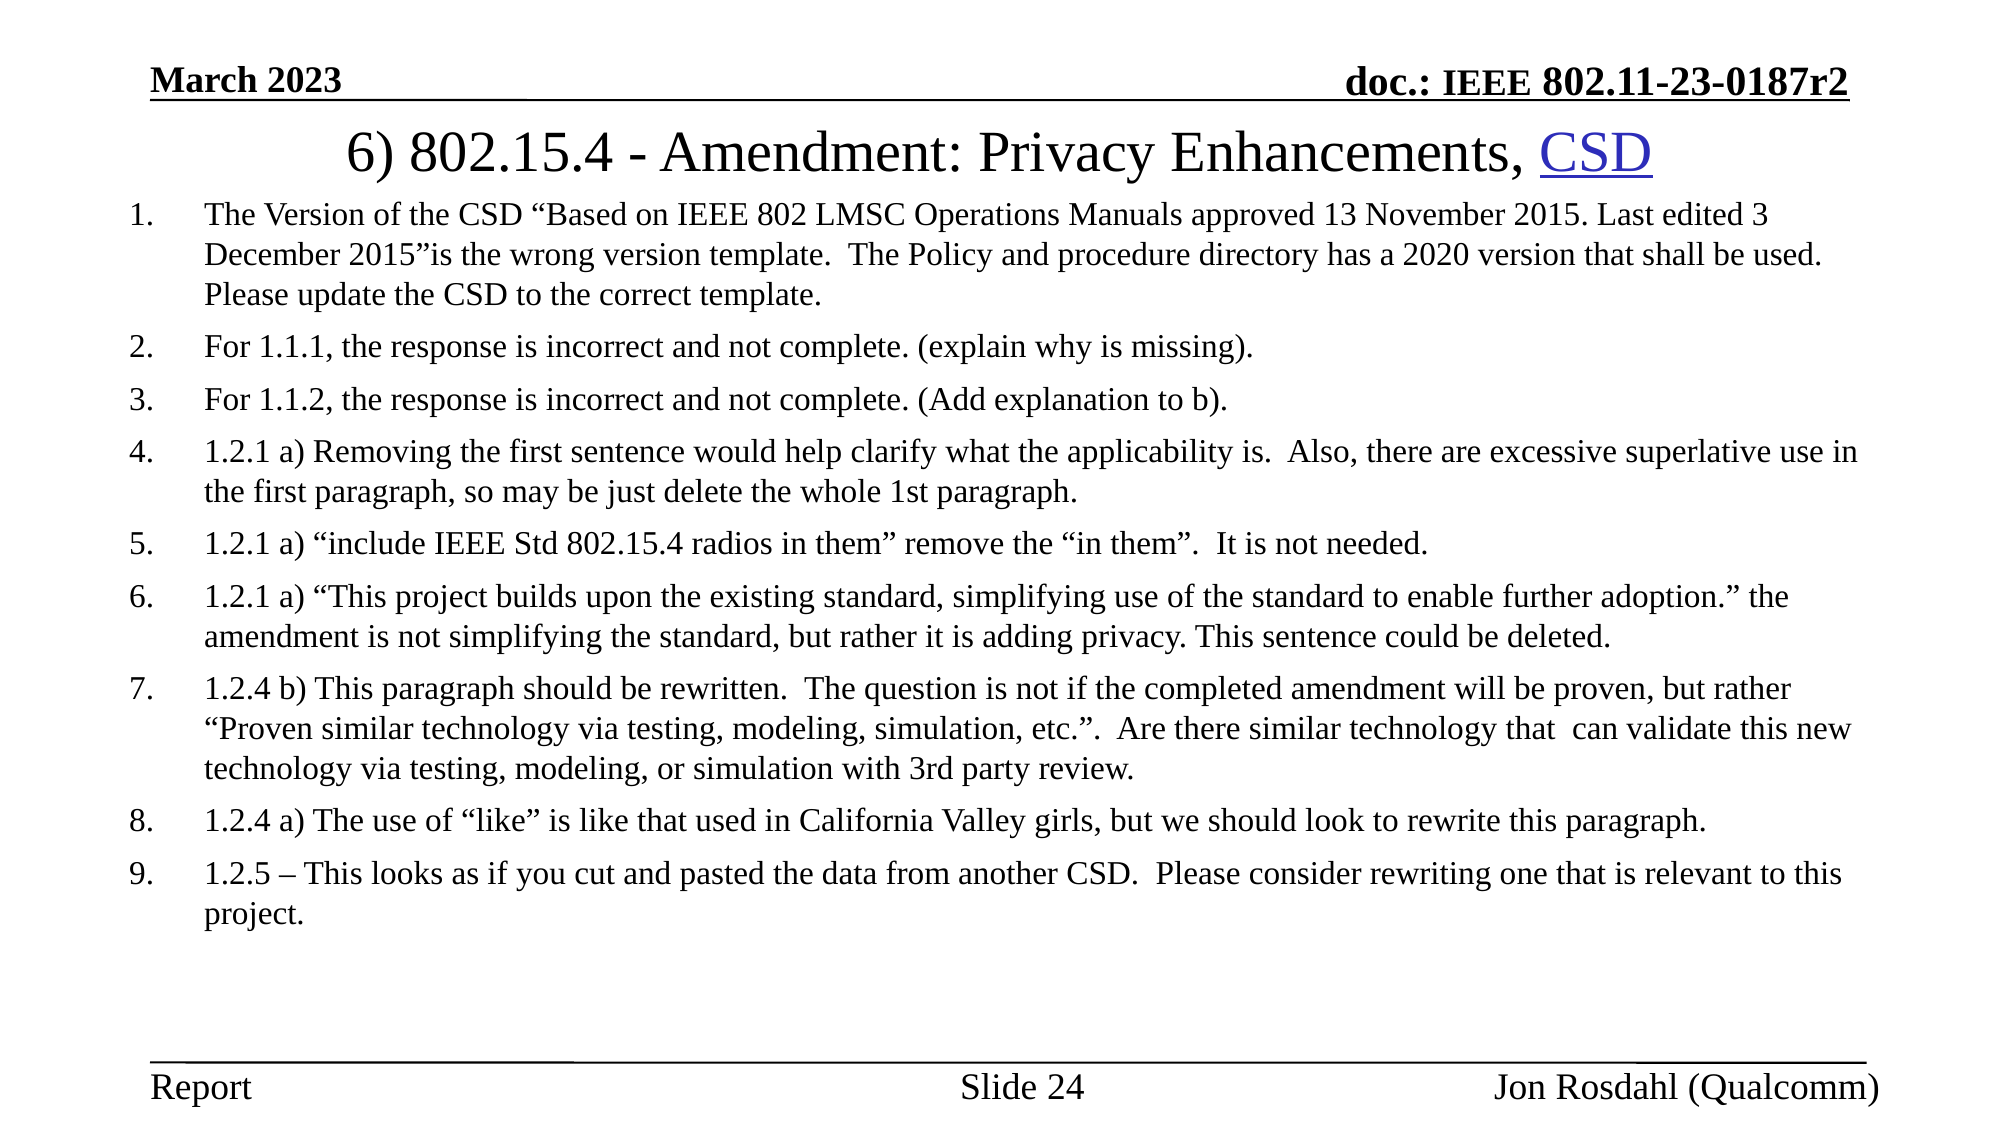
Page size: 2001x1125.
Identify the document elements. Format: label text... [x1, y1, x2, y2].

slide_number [149, 49, 431, 100]
footer Jon Rosdahl (Qualcomm) [1436, 1061, 1881, 1108]
list The Version of the CSD “Based on IEEE 802 LMSC Operations Manuals approved 13 November 2015. Last edited 3 December 2015”is the wrong version template. The Policy and procedure directory has a 2020 version that shall be used. Please update the CSD to the correct template. For 1.1.1, the response is incorrect and not complete. (explain why is missing). For 1.1.2, the response is incorrect and not complete. (Add explanation to b). 1.2.1 a) Removing the first sentence would help clarify what the applicability is. Also, there are excessive superlative use in the first paragraph, so may be just delete the whole 1st paragraph. 1.2.1 a) “include IEEE Std 802.15.4 radios in them” remove the “in them”. It is not needed. 1.2.1 a) “This project builds upon the existing standard, simplifying use of the standard to enable further adoption.” the amendment is not simplifying the standard, but rather it is adding privacy. This sentence could be deleted. 1.2.4 b) This paragraph should be rewritten. The question is not if the completed amendment will be proven, but rather “Proven similar technology via testing, modeling, simulation, etc.”. Are there similar technology that can validate this new technology via testing, modeling, or simulation with 3rd party review. 1.2.4 a) The use of “like” is like that used in California Valley girls, but we should look to rewrite this paragraph. 1.2.5 – This looks as if you cut and pasted the data from another CSD. Please consider rewriting one that is relevant to this project. [113, 184, 1881, 1063]
title 6) 802.15.4 - Amendment: Privacy Enhancements, CSD [149, 112, 1850, 184]
slide_number Slide 24 [950, 1061, 1095, 1125]
